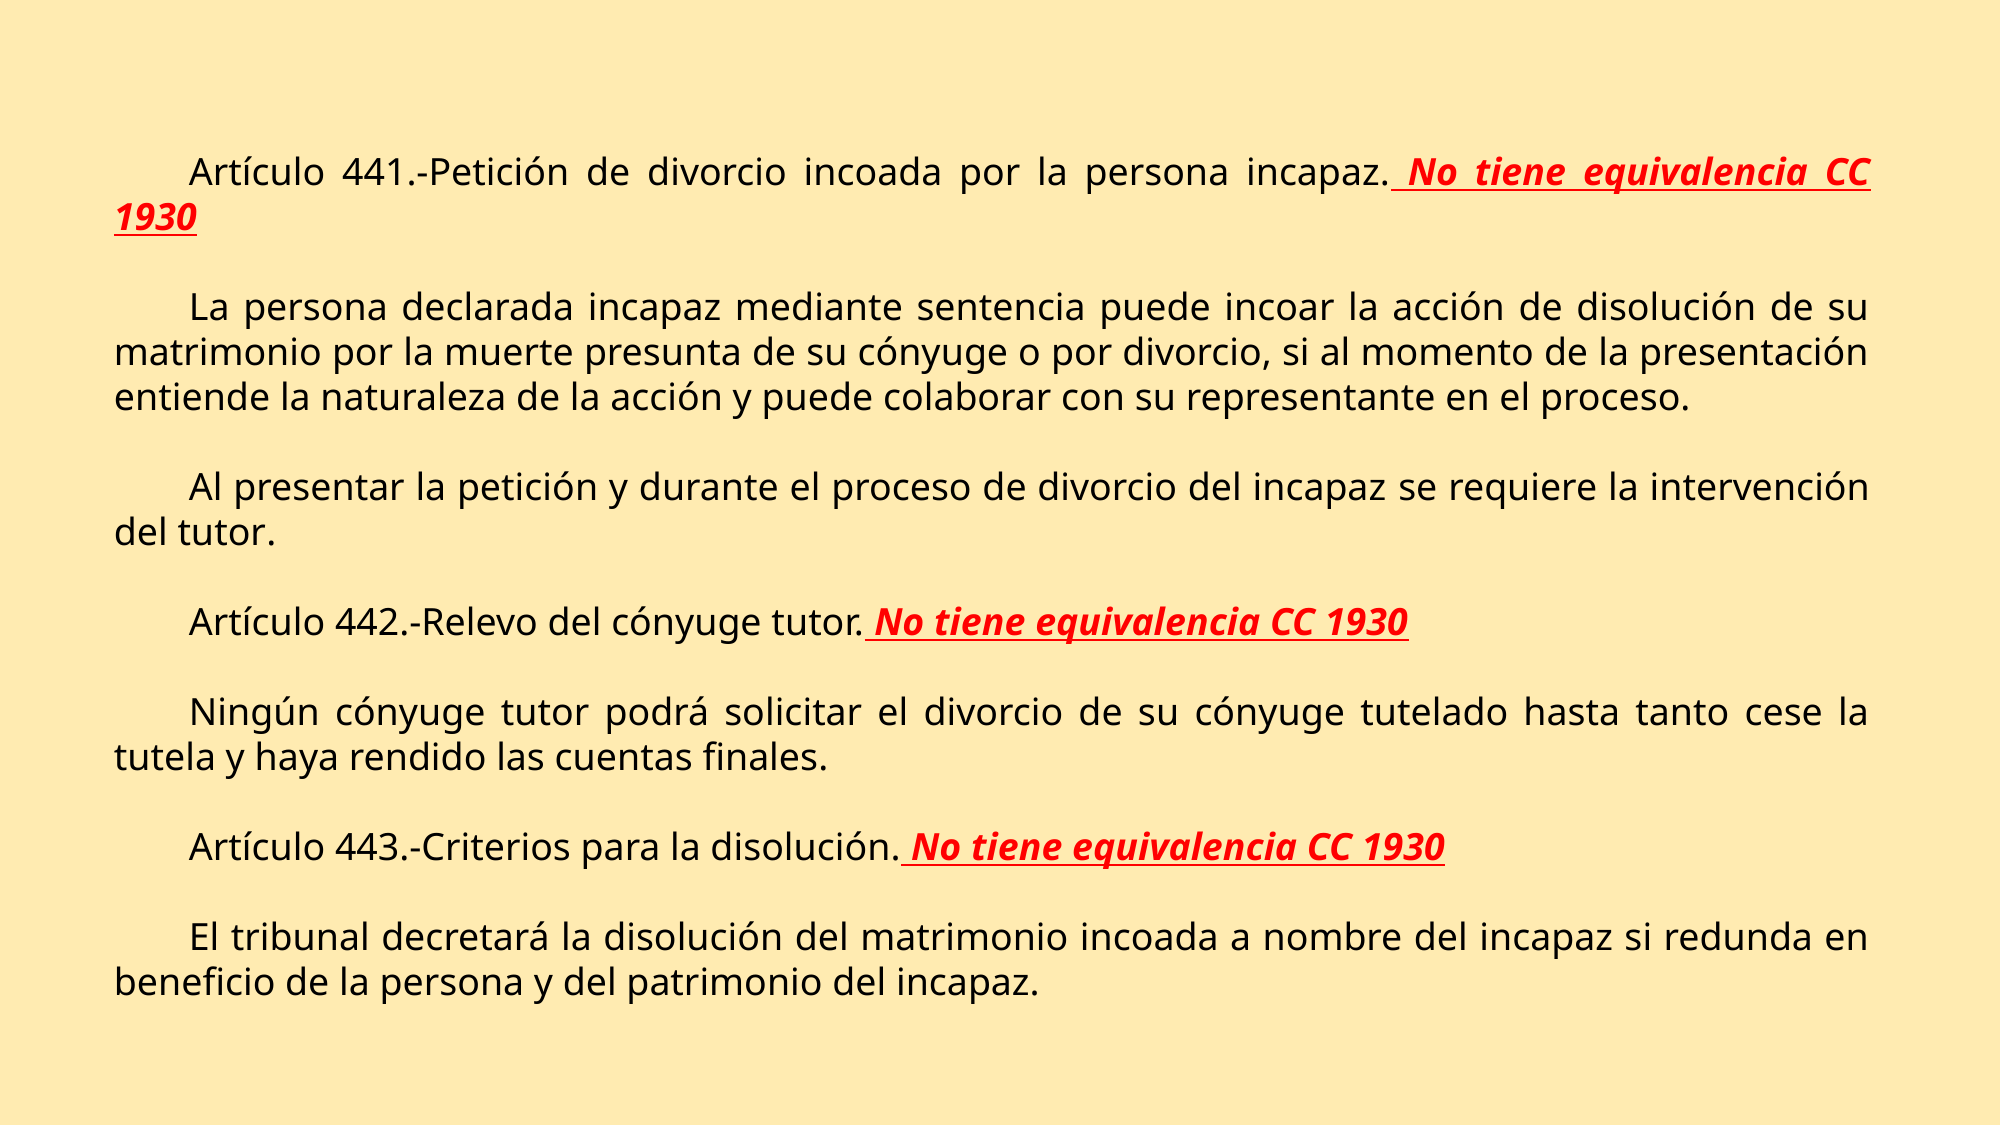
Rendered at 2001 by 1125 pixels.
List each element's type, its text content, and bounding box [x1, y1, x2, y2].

text_box Artículo 441.-Petición de divorcio incoada por la persona incapaz. No tiene equivalencia CC 1930 La persona declarada incapaz mediante sentencia puede incoar la acción de disolución de su matrimonio por la muerte presunta de su cónyuge o por divorcio, si al momento de la presentación entiende la naturaleza de la acción y puede colaborar con su representante en el proceso. Al presentar la petición y durante el proceso de divorcio del incapaz se requiere la intervención del tutor. Artículo 442.-Relevo del cónyuge tutor. No tiene equivalencia CC 1930 Ningún cónyuge tutor podrá solicitar el divorcio de su cónyuge tutelado hasta tanto cese la tutela y haya rendido las cuentas finales. Artículo 443.-Criterios para la disolución. No tiene equivalencia CC 1930 El tribunal decretará la disolución del matrimonio incoada a nombre del incapaz si redunda en beneficio de la persona y del patrimonio del incapaz. [99, 140, 1886, 1011]
